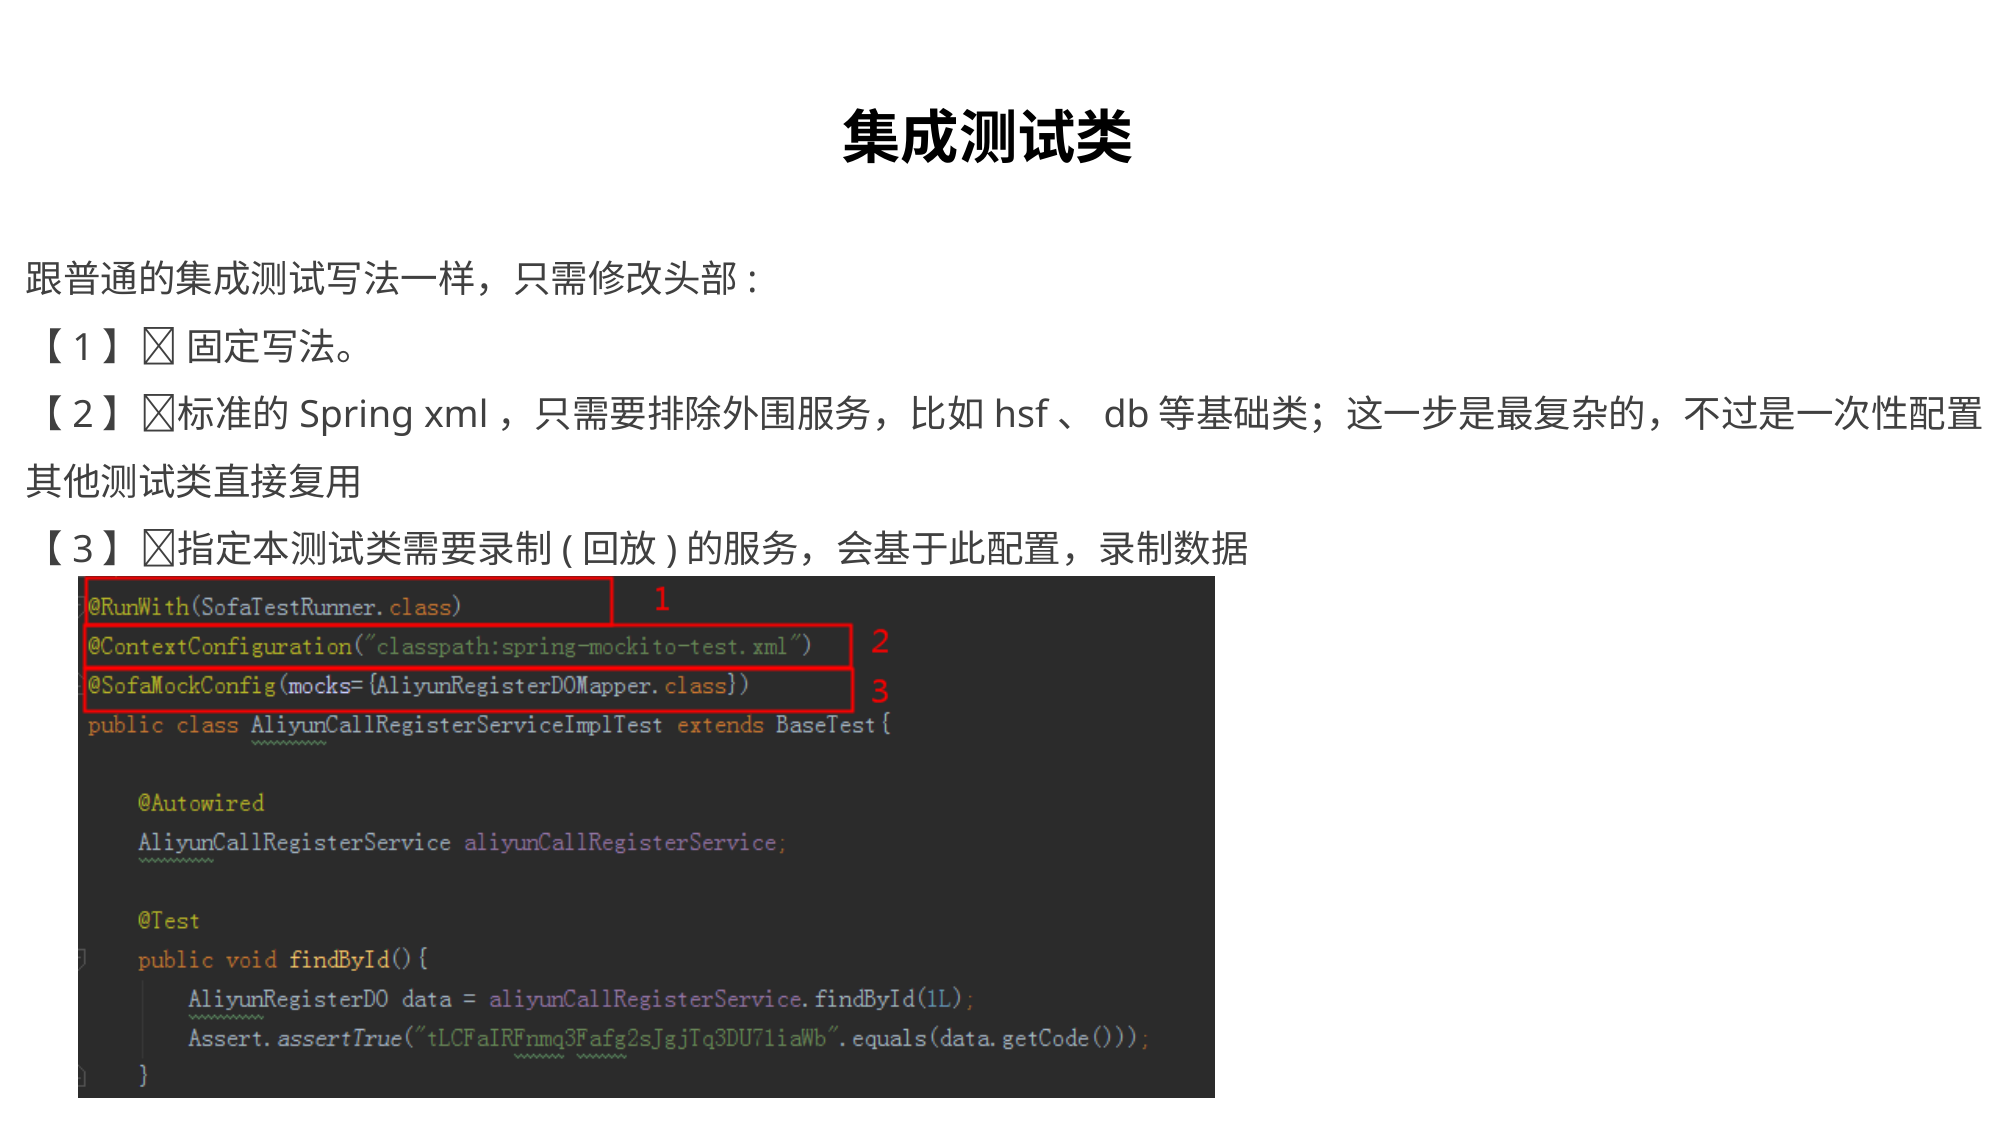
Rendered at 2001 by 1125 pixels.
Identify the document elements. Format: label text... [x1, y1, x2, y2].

picture [78, 576, 1215, 1098]
text_box 跟普通的集成测试写法一样，只需修改头部: 【1】 固定写法。 【2】标准的Spring xml，只需要排除外围服务，比如hsf、db等基础类；这一步是最复杂的，不过是一次性配置 其他测试类直接复用 【3】指定本测试类需要录制(回放)的服务，会基于此配置，录制数据 [11, 225, 1999, 578]
text_box 集成测试类 [208, 95, 1769, 185]
